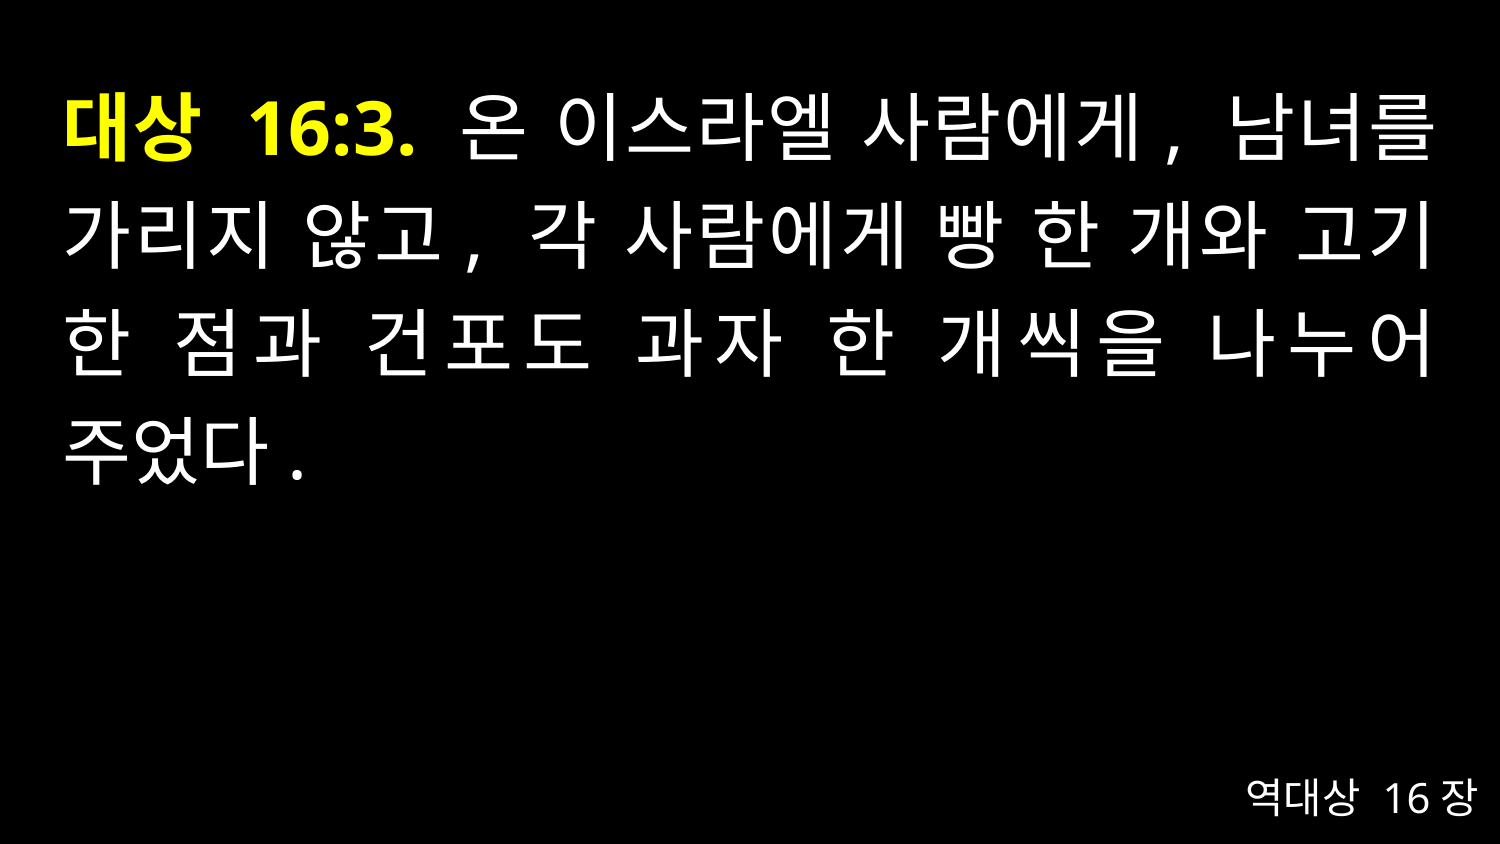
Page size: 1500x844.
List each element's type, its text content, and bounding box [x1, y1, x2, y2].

title 대상 16:3. 온 이스라엘 사람에게, 남녀를 가리지 않고, 각 사람에게 빵 한 개와 고기 한 점과 건포도 과자 한 개씩을 나누어 주었다. [0, 0, 1500, 844]
subtitle 역대상 16장 [916, 770, 1500, 844]
